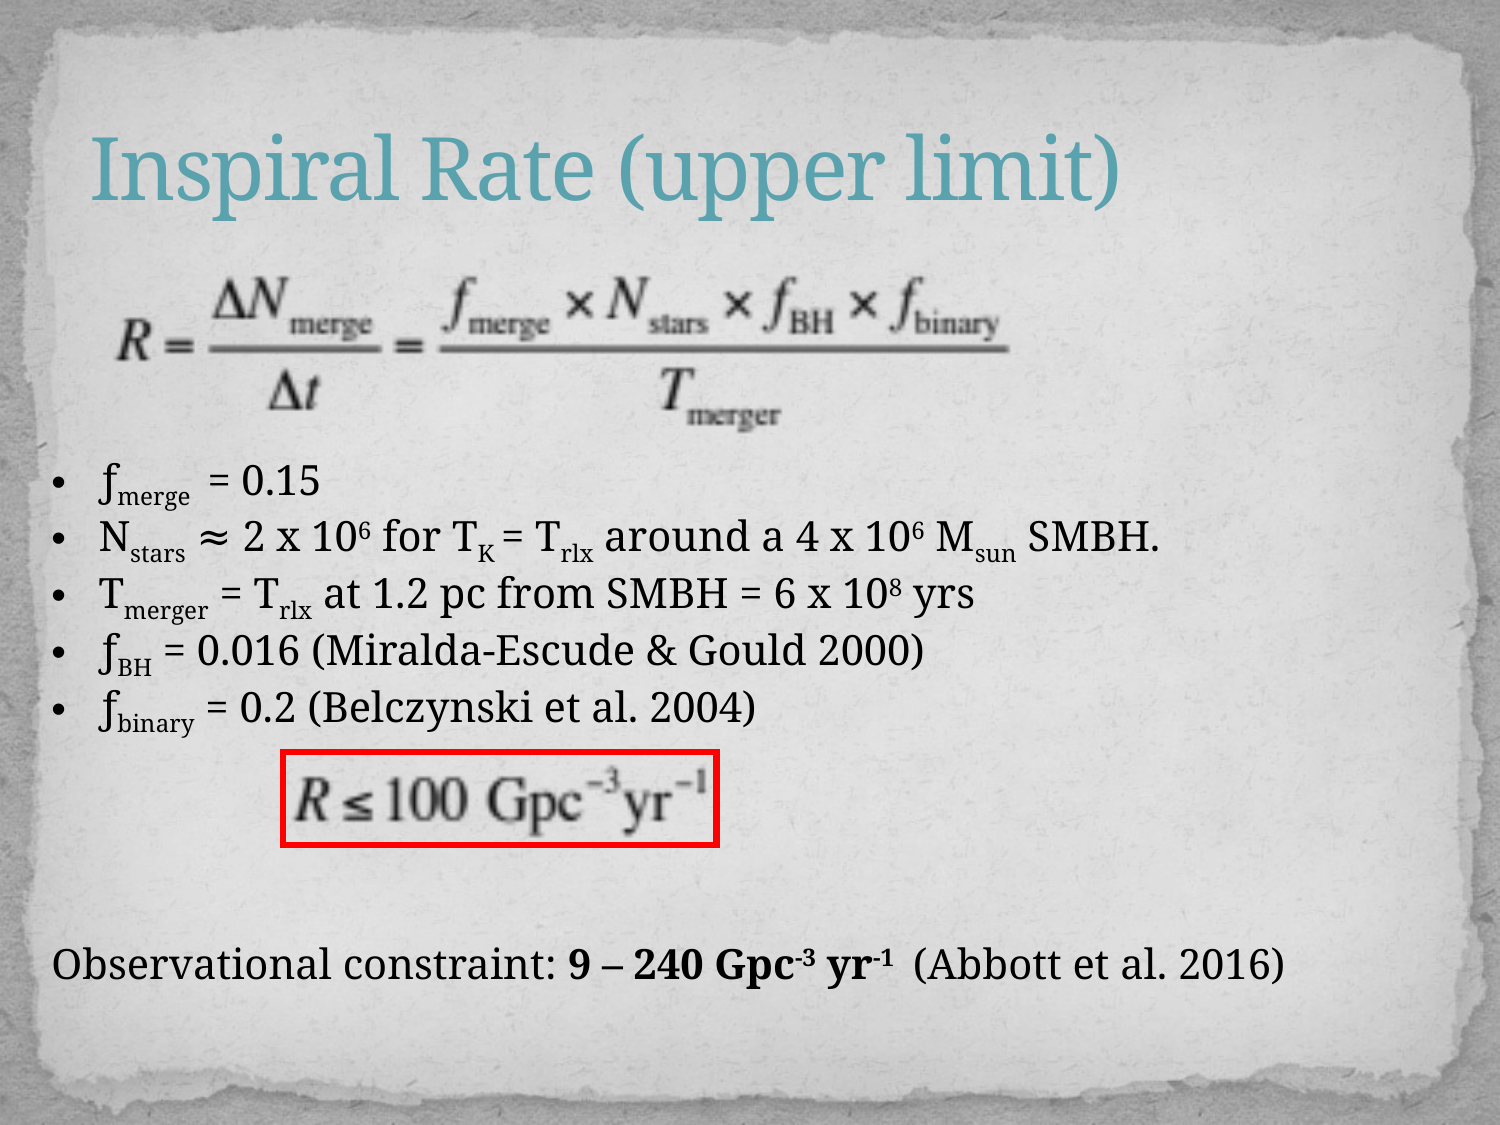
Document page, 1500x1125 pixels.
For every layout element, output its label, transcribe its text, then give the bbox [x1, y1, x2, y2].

text_box ƒmerge = 0.15 Nstars ≈ 2 x 106 for TK = Trlx around a 4 x 106 Msun SMBH. Tmerger = Trlx at 1.2 pc from SMBH = 6 x 108 yrs ƒBH = 0.016 (Miralda-Escude & Gould 2000) ƒbinary = 0.2 (Belczynski et al. 2004) Observational constraint: 9 – 240 Gpc-3 yr-1 (Abbott et al. 2016) [36, 445, 1301, 996]
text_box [288, 757, 712, 841]
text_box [110, 265, 1014, 441]
title Inspiral Rate (upper limit) [74, 24, 1425, 225]
